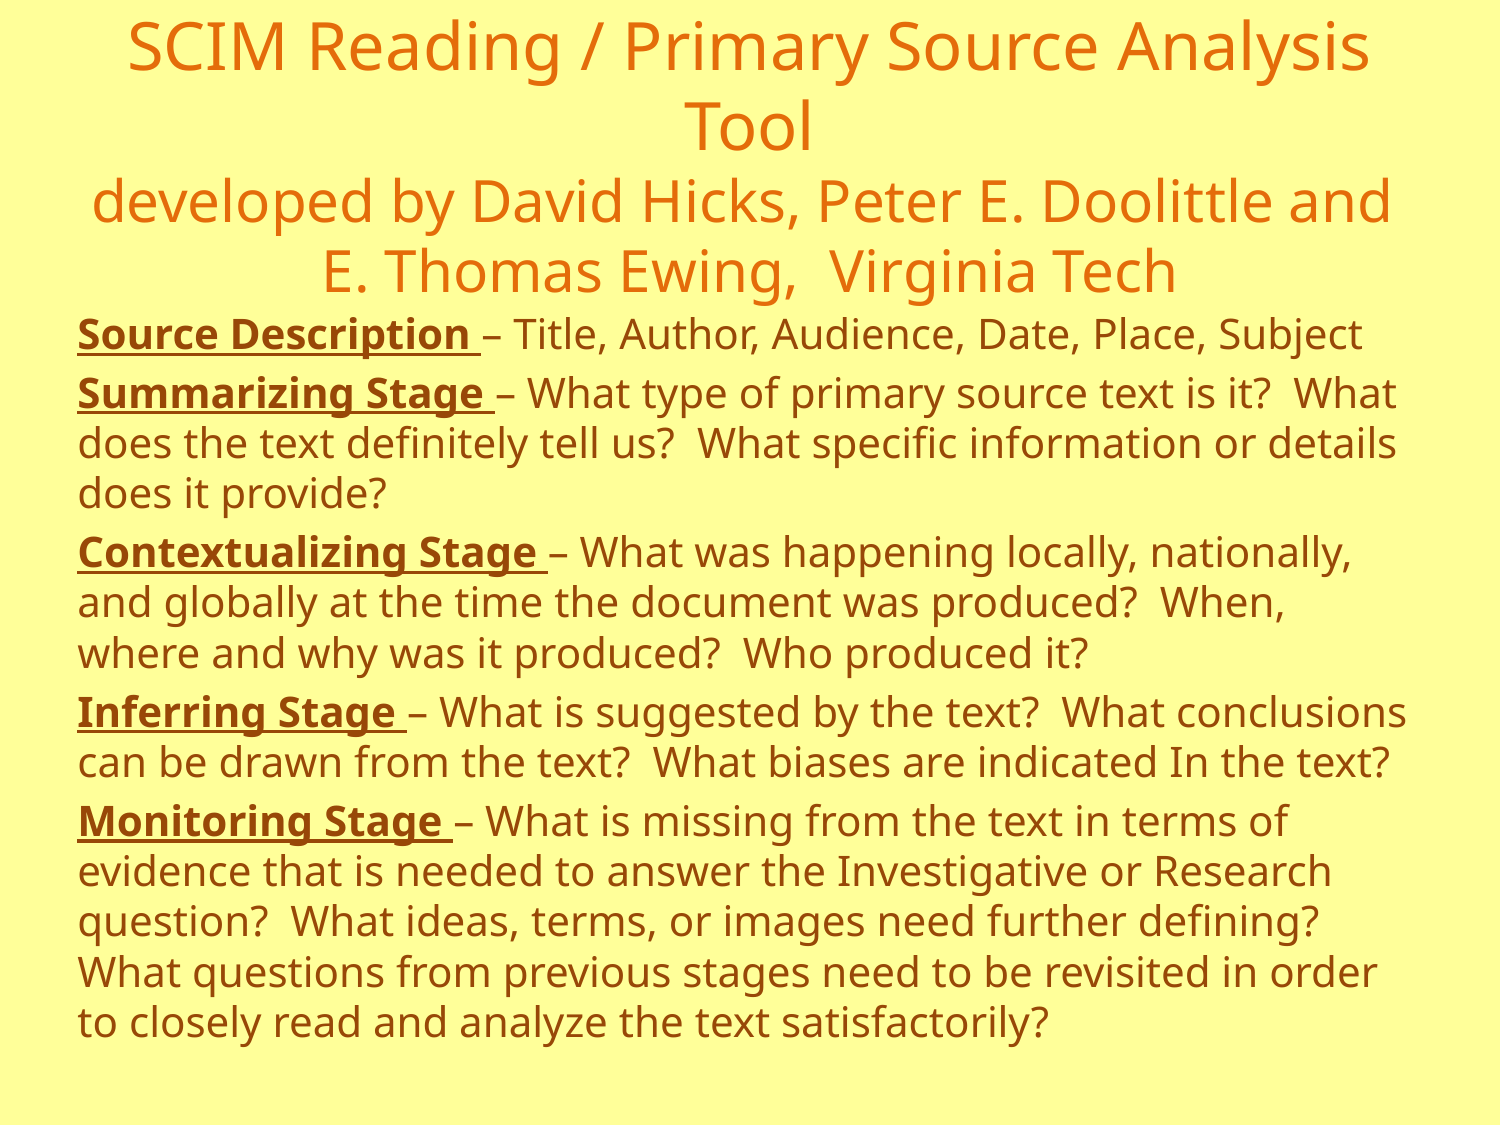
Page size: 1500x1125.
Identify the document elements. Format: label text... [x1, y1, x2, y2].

list Source Description – Title, Author, Audience, Date, Place, Subject Summarizing Stage – What type of primary source text is it? What does the text definitely tell us? What specific information or details does it provide? Contextualizing Stage – What was happening locally, nationally, and globally at the time the document was produced? When, where and why was it produced? Who produced it? Inferring Stage – What is suggested by the text? What conclusions can be drawn from the text? What biases are indicated In the text? Monitoring Stage – What is missing from the text in terms of evidence that is needed to answer the Investigative or Research question? What ideas, terms, or images need further defining? What questions from previous stages need to be revisited in order to closely read and analyze the text satisfactorily? [62, 299, 1425, 1075]
title SCIM Reading / Primary Source Analysis Tool developed by David Hicks, Peter E. Doolittle and E. Thomas Ewing, Virginia Tech [75, 45, 1425, 263]
